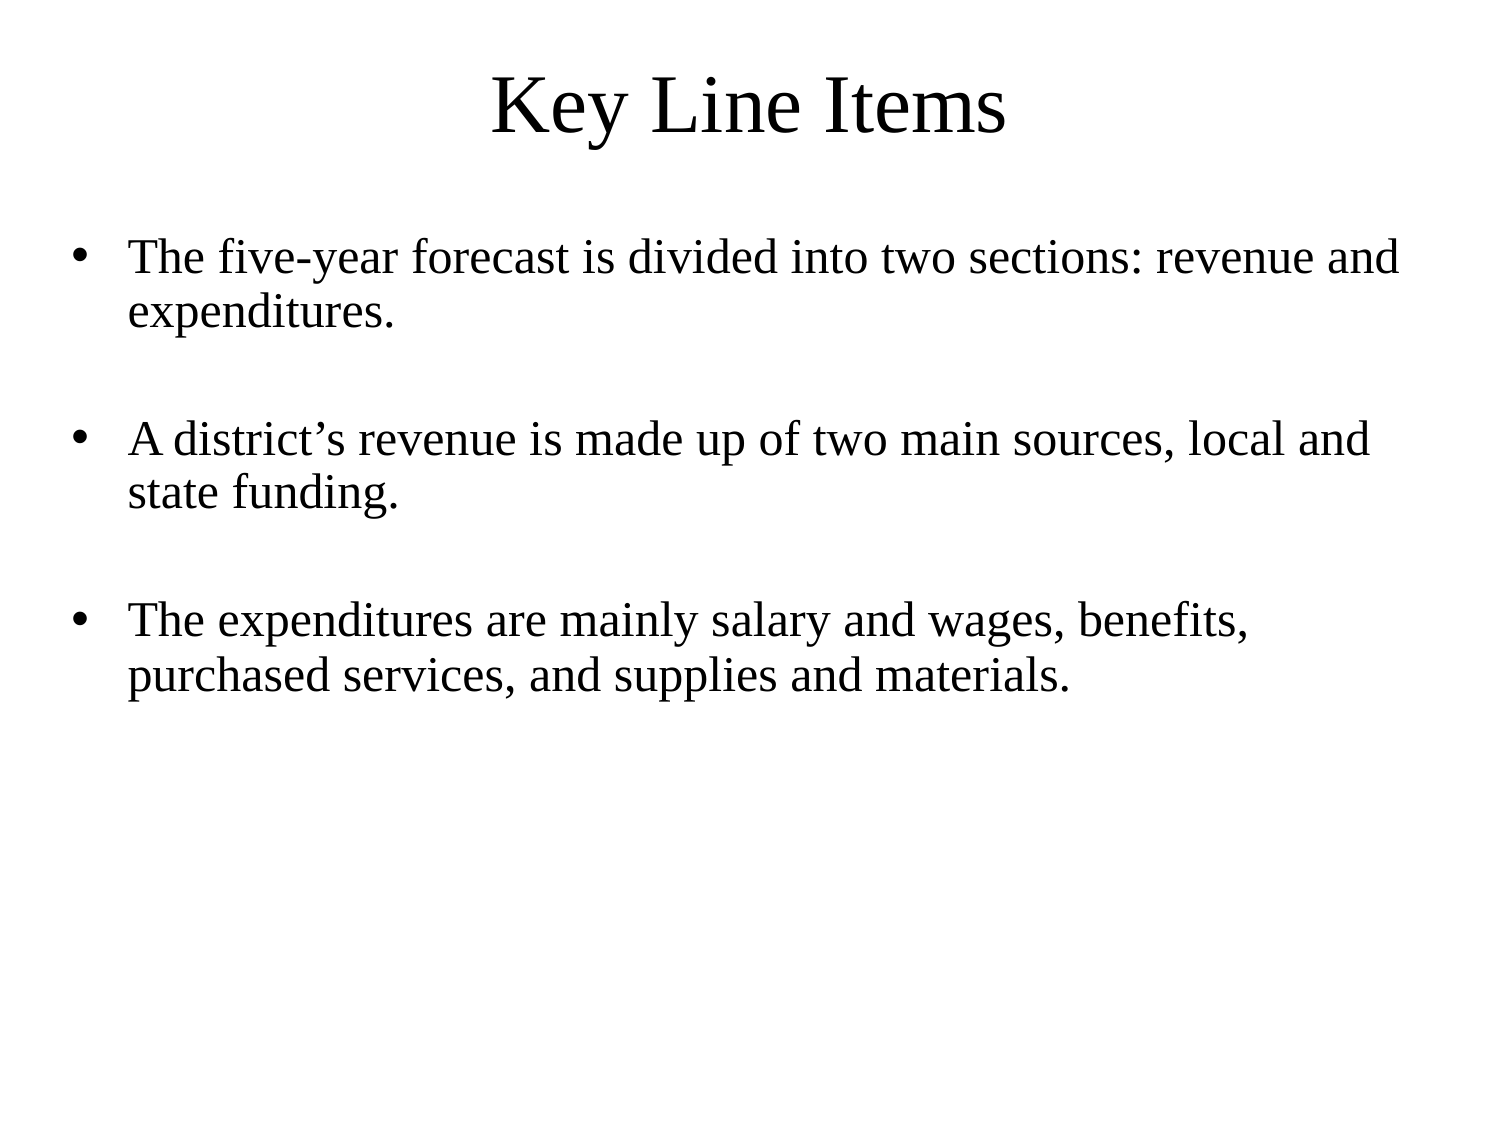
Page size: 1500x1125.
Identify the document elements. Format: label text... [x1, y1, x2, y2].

title Key Line Items [75, 45, 1425, 162]
list The five-year forecast is divided into two sections: revenue and expenditures. A district’s revenue is made up of two main sources, local and state funding. The expenditures are mainly salary and wages, benefits, purchased services, and supplies and materials. [56, 162, 1444, 1050]
